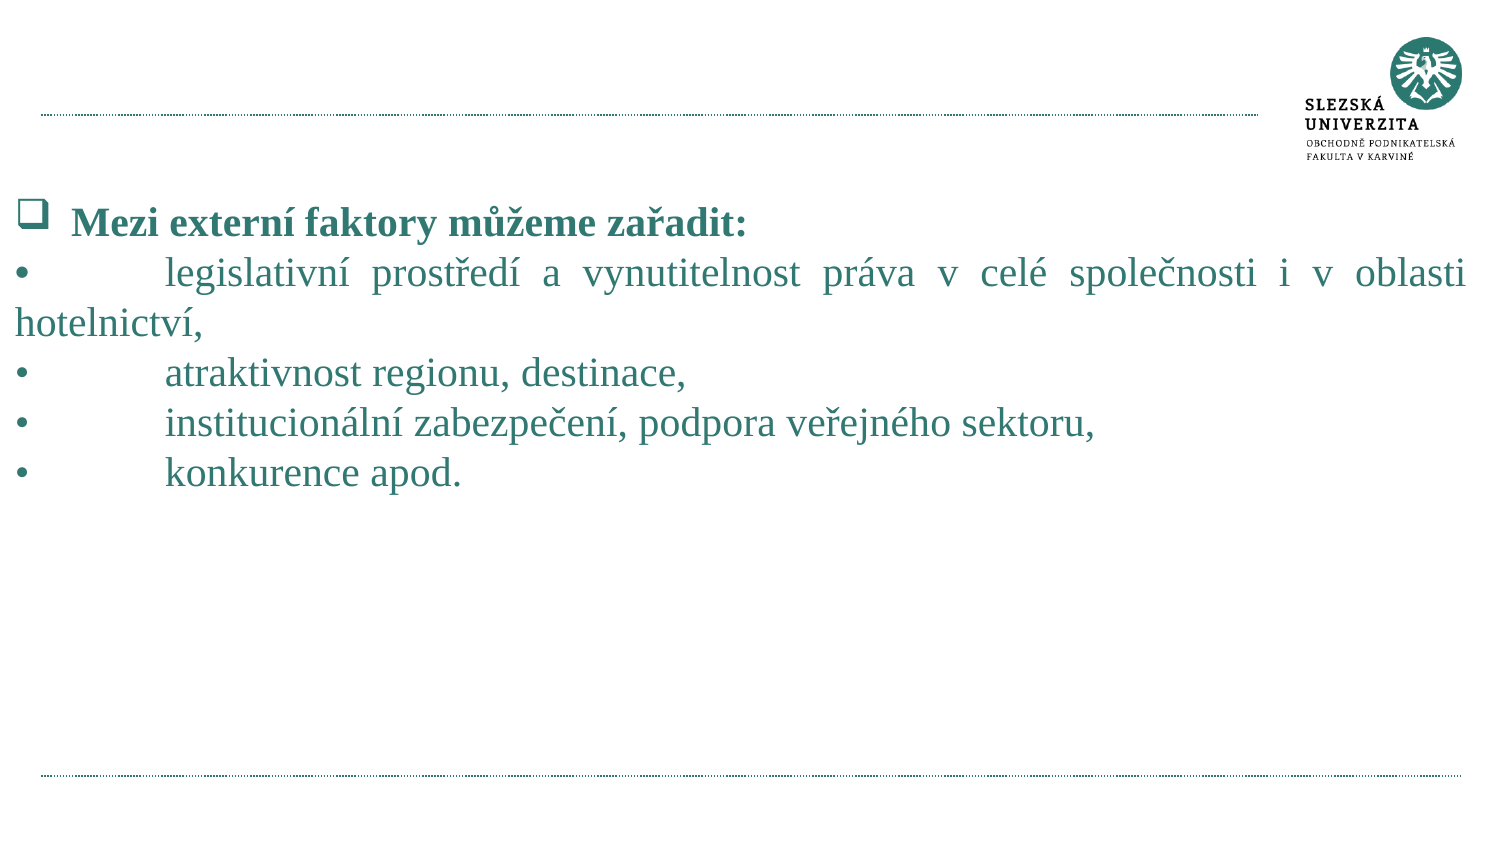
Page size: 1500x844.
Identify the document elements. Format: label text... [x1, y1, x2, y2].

text_box Mezi externí faktory můžeme zařadit: • legislativní prostředí a vynutitelnost práva v celé společnosti i v oblasti hotelnictví, • atraktivnost regionu, destinace, • institucionální zabezpečení, podpora veřejného sektoru, • konkurence apod. [0, 187, 1483, 502]
picture [1305, 37, 1462, 160]
